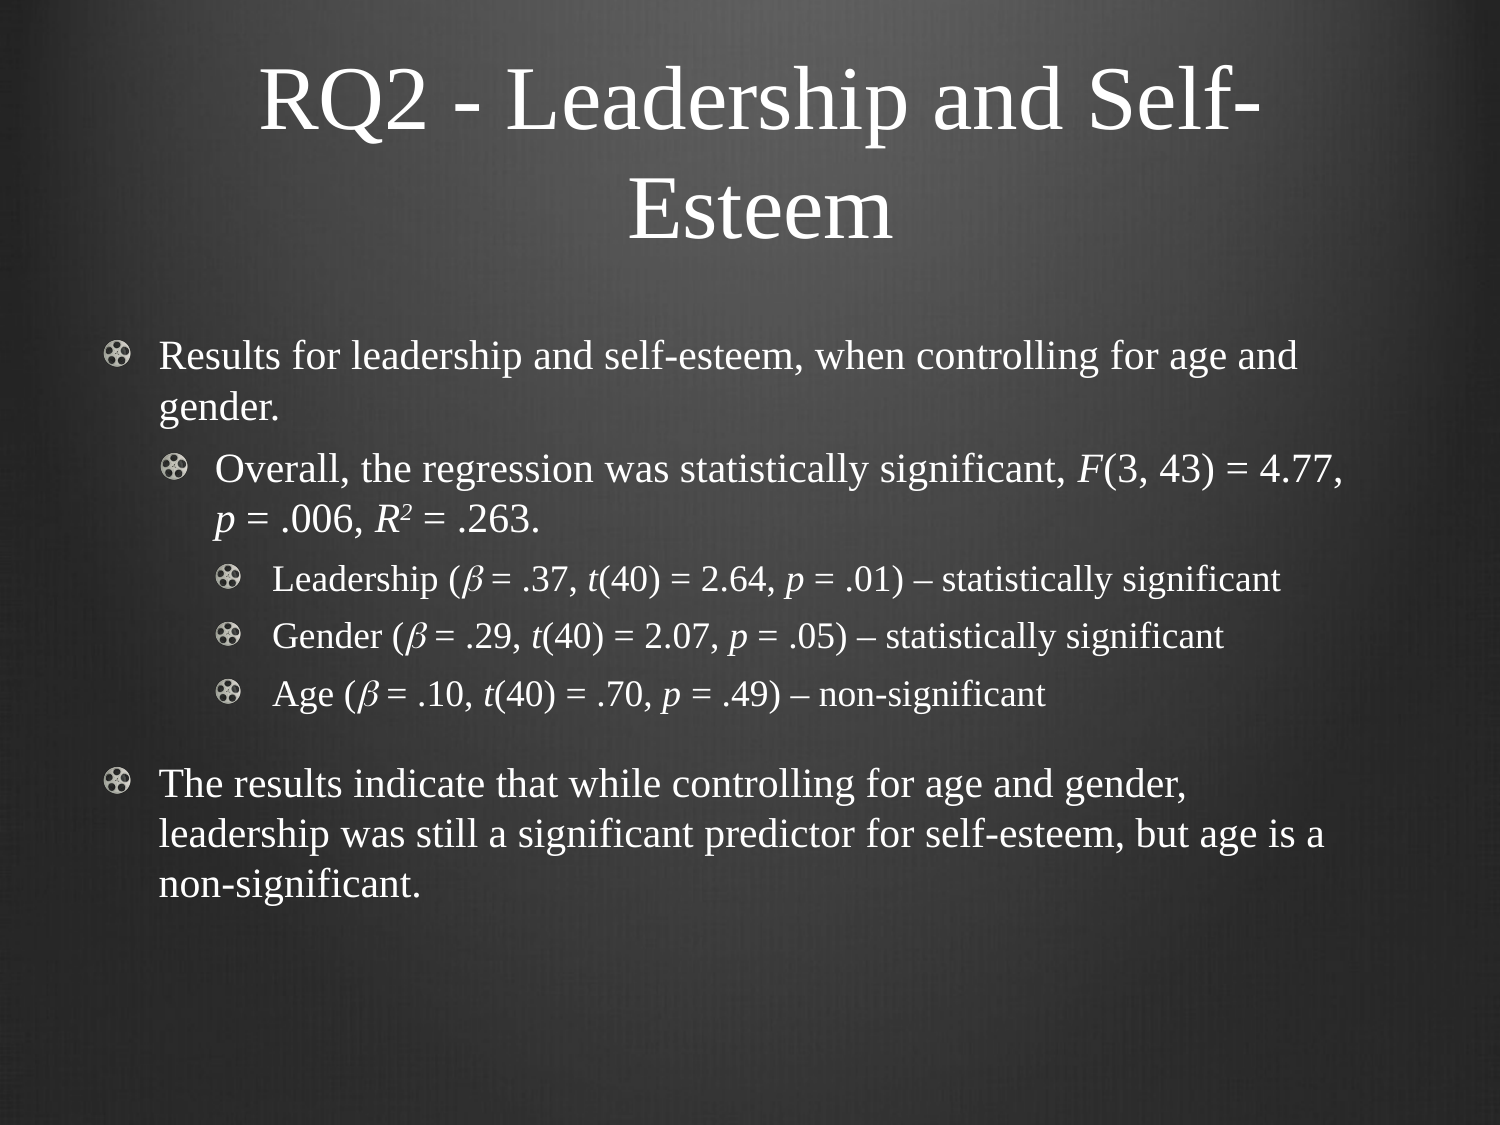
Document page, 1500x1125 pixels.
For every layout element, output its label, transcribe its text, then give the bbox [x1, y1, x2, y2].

list Results for leadership and self-esteem, when controlling for age and gender. Overall, the regression was statistically significant, F(3, 43) = 4.77, p = .006, R2 = .263. Leadership ( = .37, t(40) = 2.64, p = .01) – statistically significant Gender ( = .29, t(40) = 2.07, p = .05) – statistically significant Age ( = .10, t(40) = .70, p = .49) – non-significant The results indicate that while controlling for age and gender, leadership was still a significant predictor for self-esteem, but age is a non-significant. [87, 320, 1381, 1019]
picture [214, 562, 242, 590]
picture [214, 620, 242, 647]
picture [102, 765, 132, 795]
picture [159, 451, 189, 481]
picture [102, 338, 132, 368]
title RQ2 - Leadership and Self-Esteem [111, 30, 1411, 265]
picture [214, 677, 242, 705]
